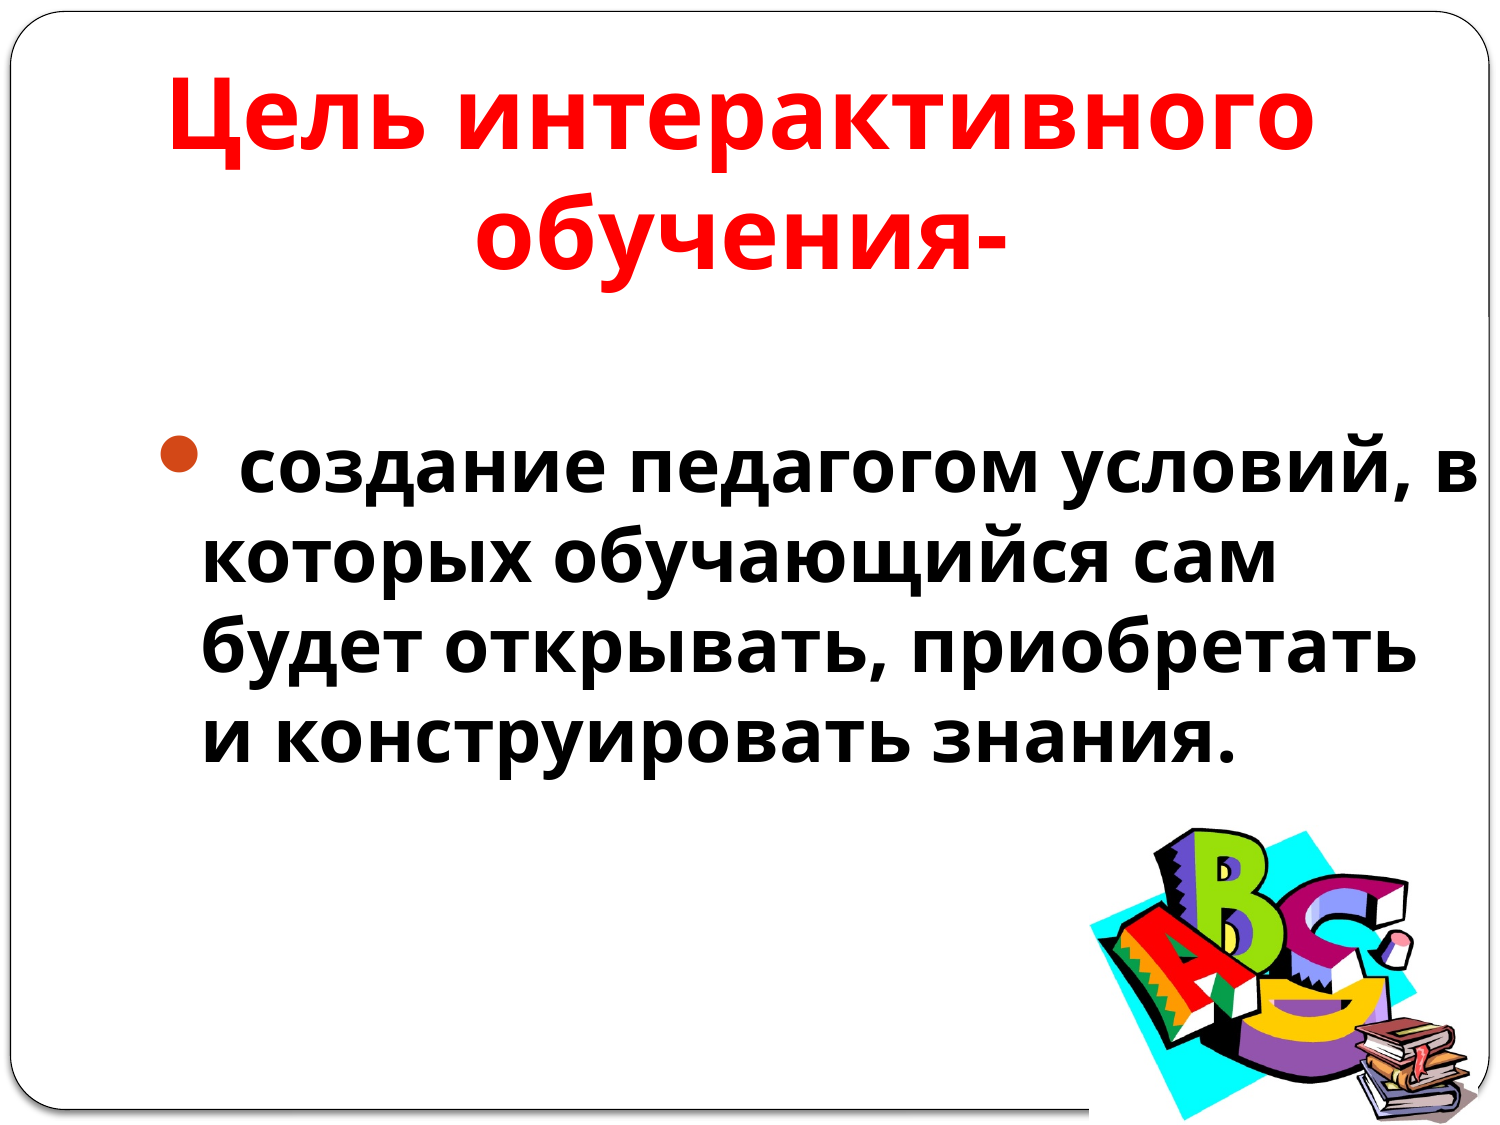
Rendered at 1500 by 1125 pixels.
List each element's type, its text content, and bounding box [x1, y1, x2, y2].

title Цель интерактивного обучения- [117, 117, 1393, 305]
picture [1089, 824, 1479, 1125]
list создание педагогом условий, в которых обучающийся сам будет открывать, приобретать и конструировать знания. [140, 410, 1500, 1125]
